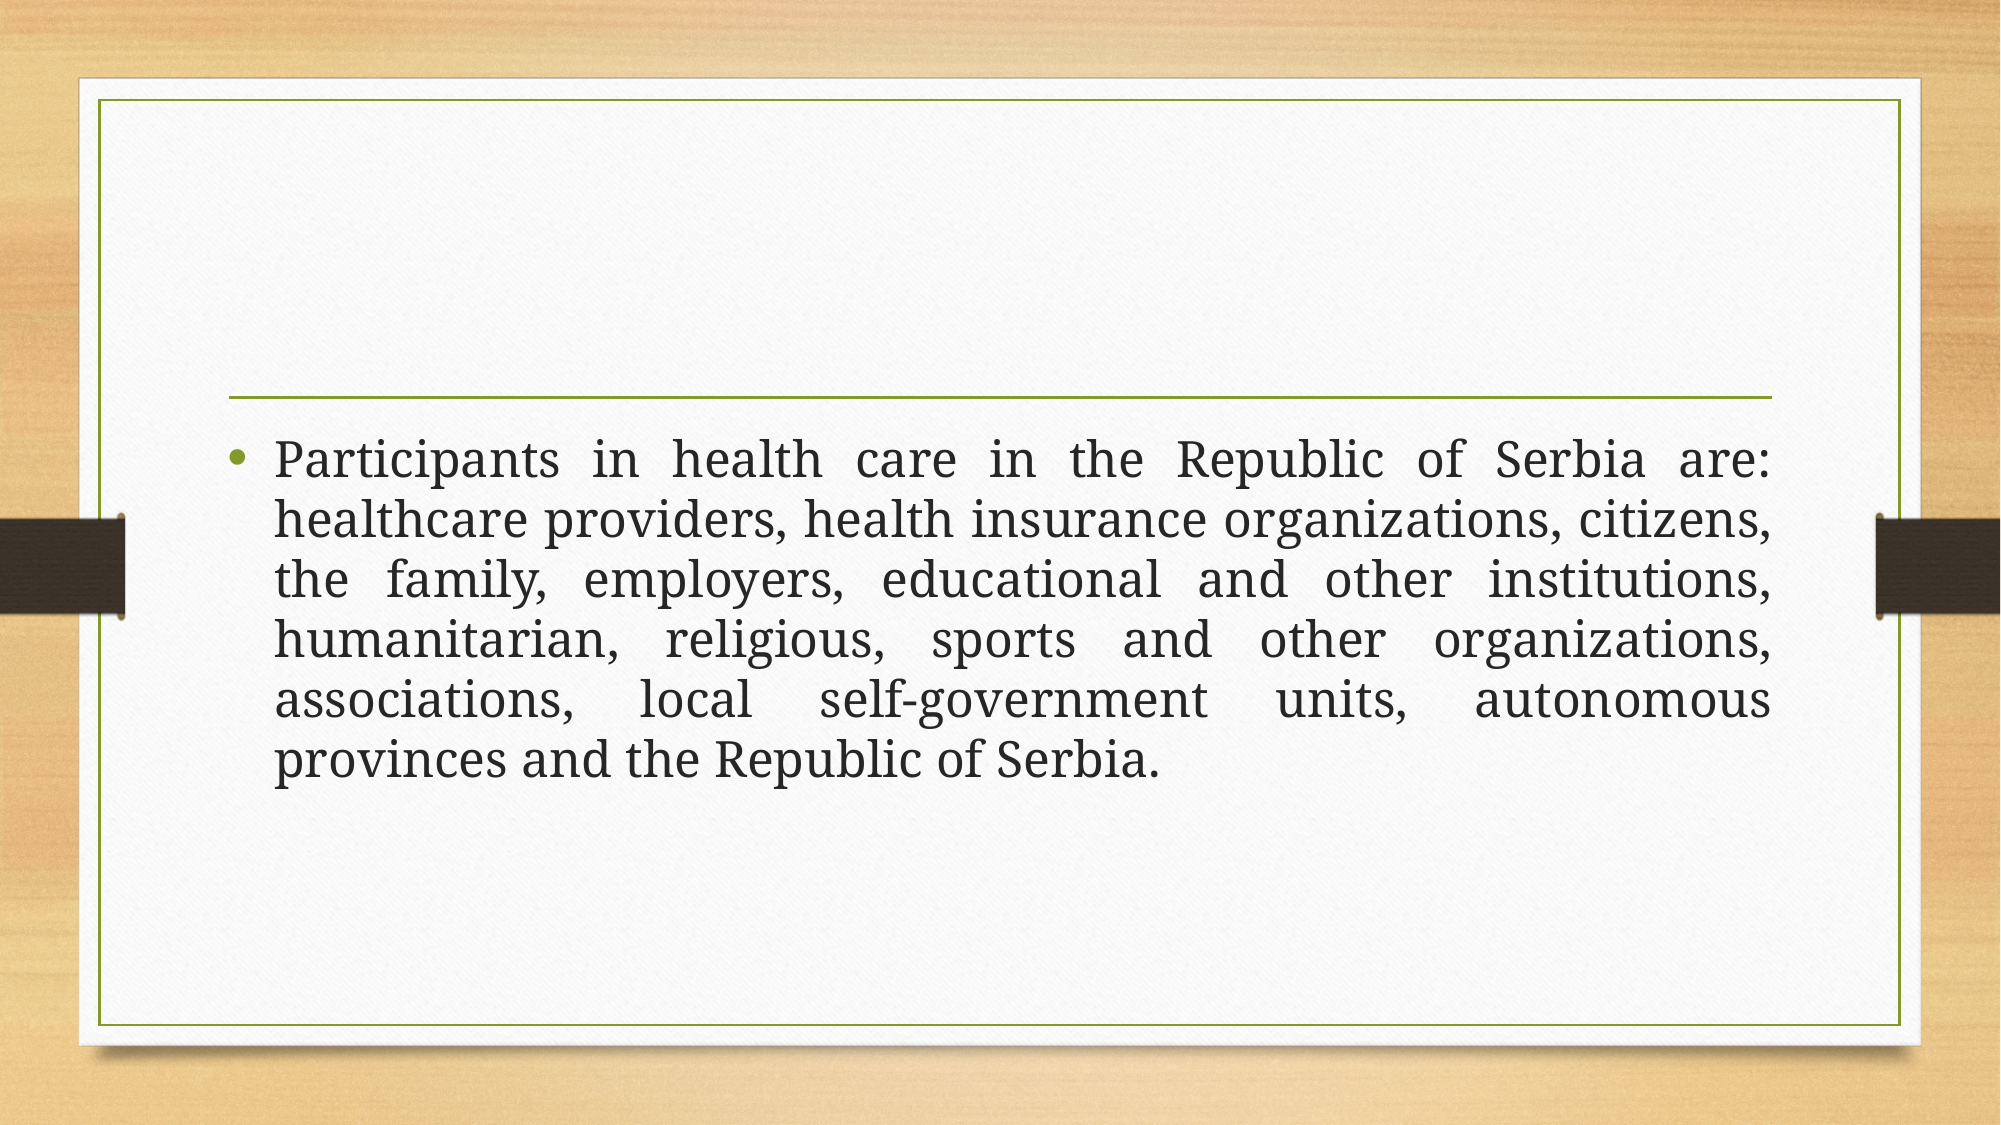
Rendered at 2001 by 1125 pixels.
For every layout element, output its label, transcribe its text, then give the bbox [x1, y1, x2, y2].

list Participants in health care in the Republic of Serbia are: healthcare providers, health insurance organizations, citizens, the family, employers, educational and other institutions, humanitarian, religious, sports and other organizations, associations, local self-government units, autonomous provinces and the Republic of Serbia. [212, 419, 1788, 964]
picture [0, 0, 2001, 1125]
